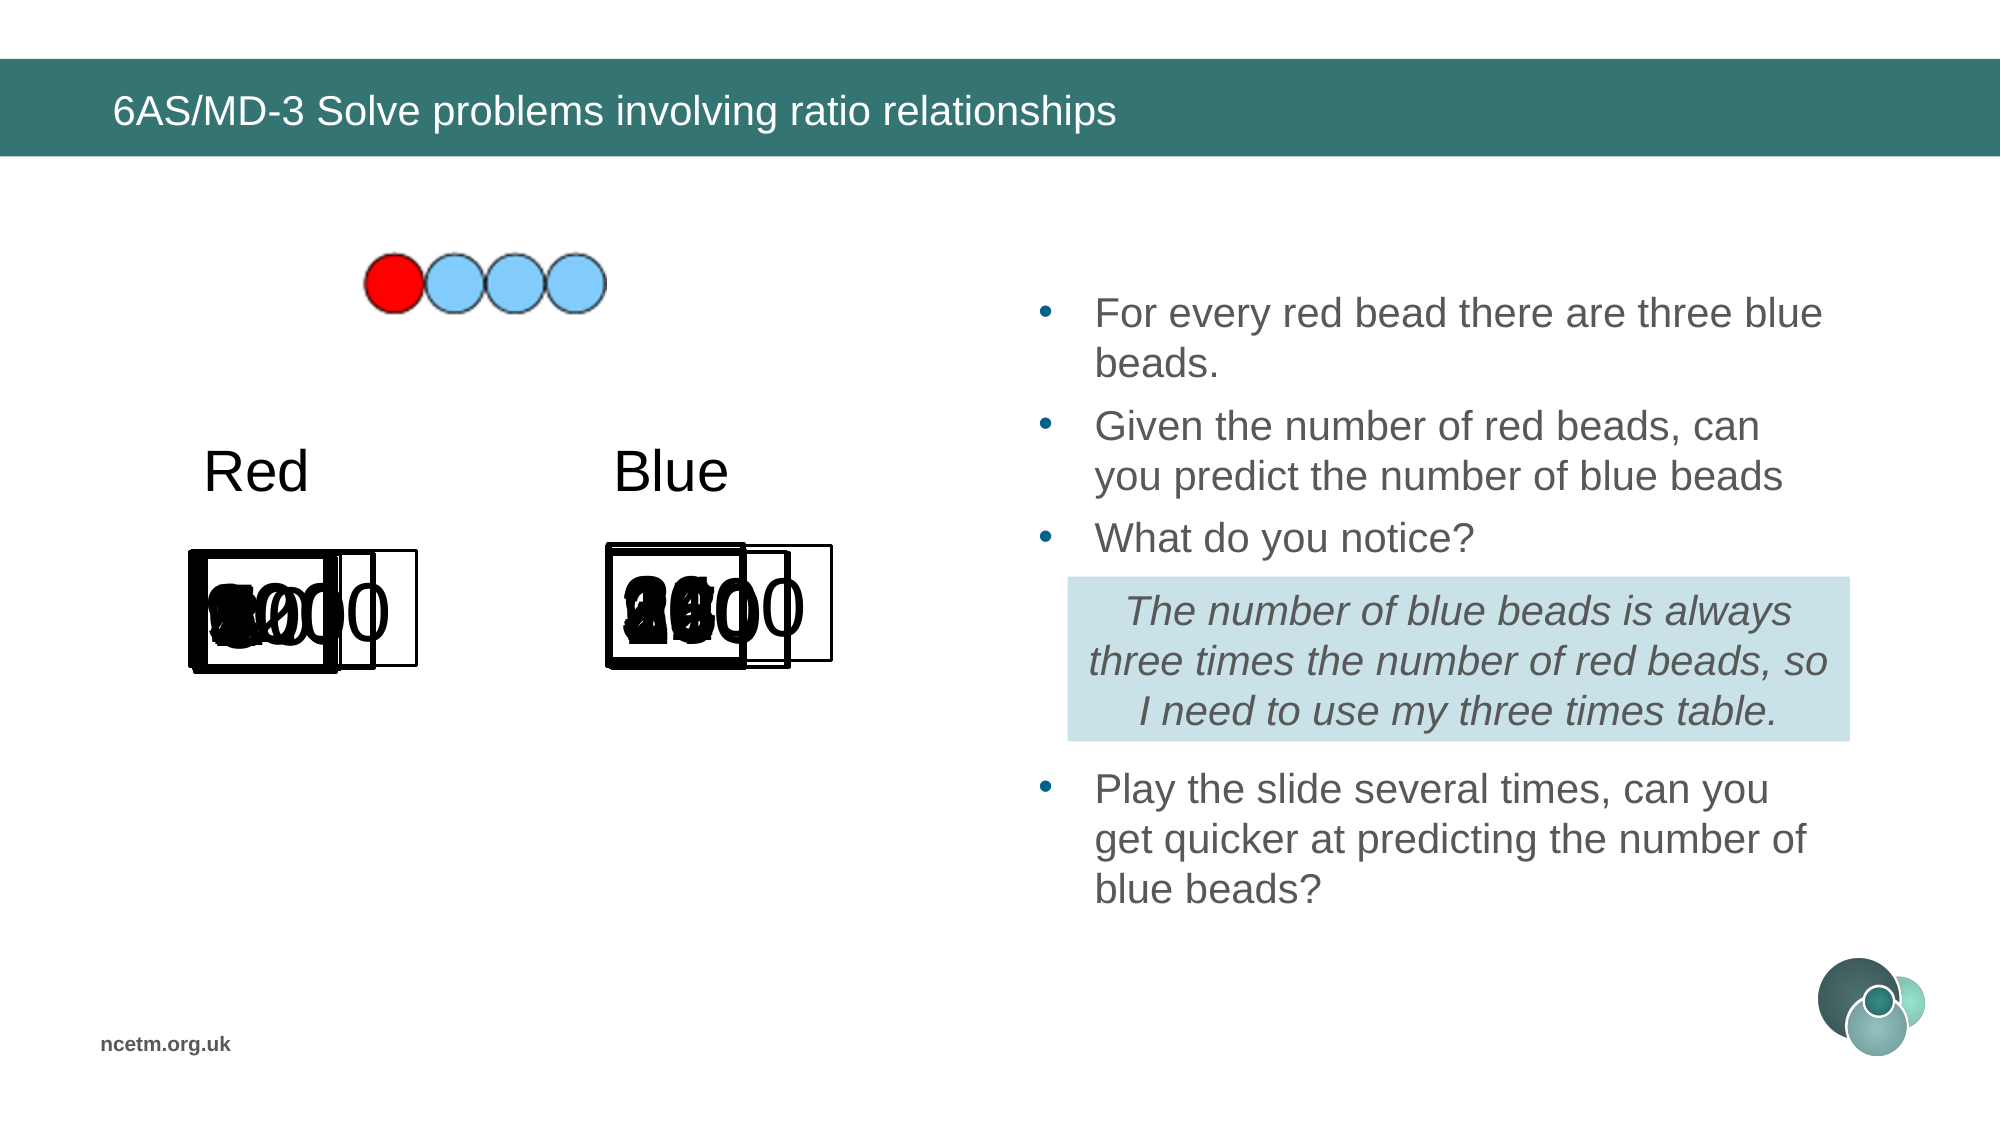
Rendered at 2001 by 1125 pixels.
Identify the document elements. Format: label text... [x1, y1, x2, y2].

text_box 360 [609, 552, 790, 668]
text_box 3000 [606, 545, 832, 661]
picture [1818, 958, 1925, 1056]
text_box Red [188, 425, 404, 511]
text_box 1000 [191, 550, 417, 666]
title 6AS/MD-3 Solve problems involving ratio relationships [97, 76, 1945, 147]
text_box Blue [598, 425, 814, 511]
text_box 120 [191, 551, 372, 666]
picture [343, 225, 607, 347]
text_box For every red bead there are three blue beads. Given the number of red beads, can you predict the number of blue beads What do you notice? Play the slide several times, can you get quicker at predicting the number of blue beads? [1023, 278, 1850, 919]
text_box 8 [201, 669, 337, 673]
text_box The number of blue beads is always three times the number of red beads, so I need to use my three times table. [1067, 576, 1850, 742]
